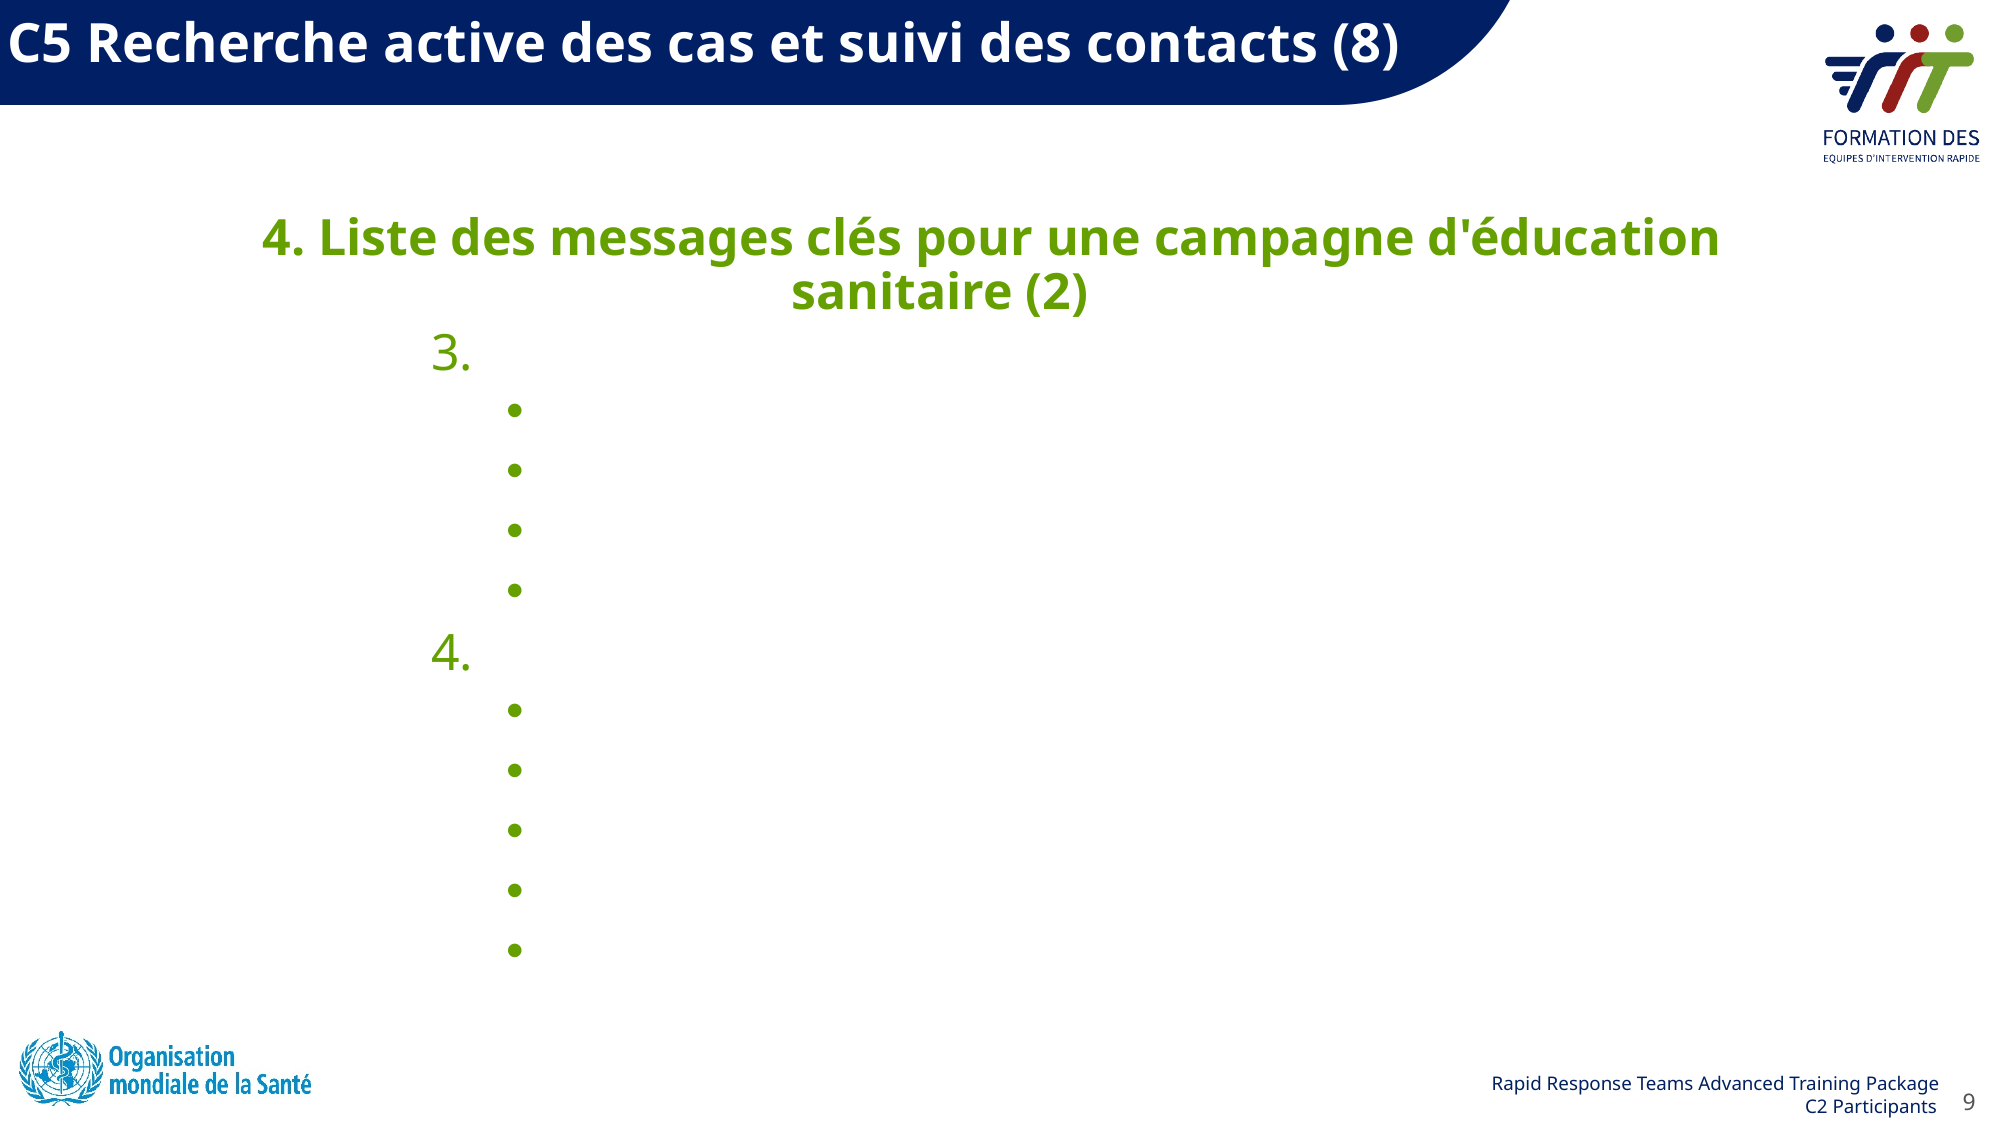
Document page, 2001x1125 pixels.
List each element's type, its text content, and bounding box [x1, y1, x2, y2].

text_box C5 Recherche active des cas et suivi des contacts (8) [0, 0, 1521, 94]
text_box [423, 338, 1605, 988]
list 4. Liste des messages clés pour une campagne d'éducation sanitaire (2) [140, 204, 1740, 338]
picture [19, 1031, 311, 1106]
picture [0, 0, 1533, 105]
picture [1823, 23, 1980, 164]
